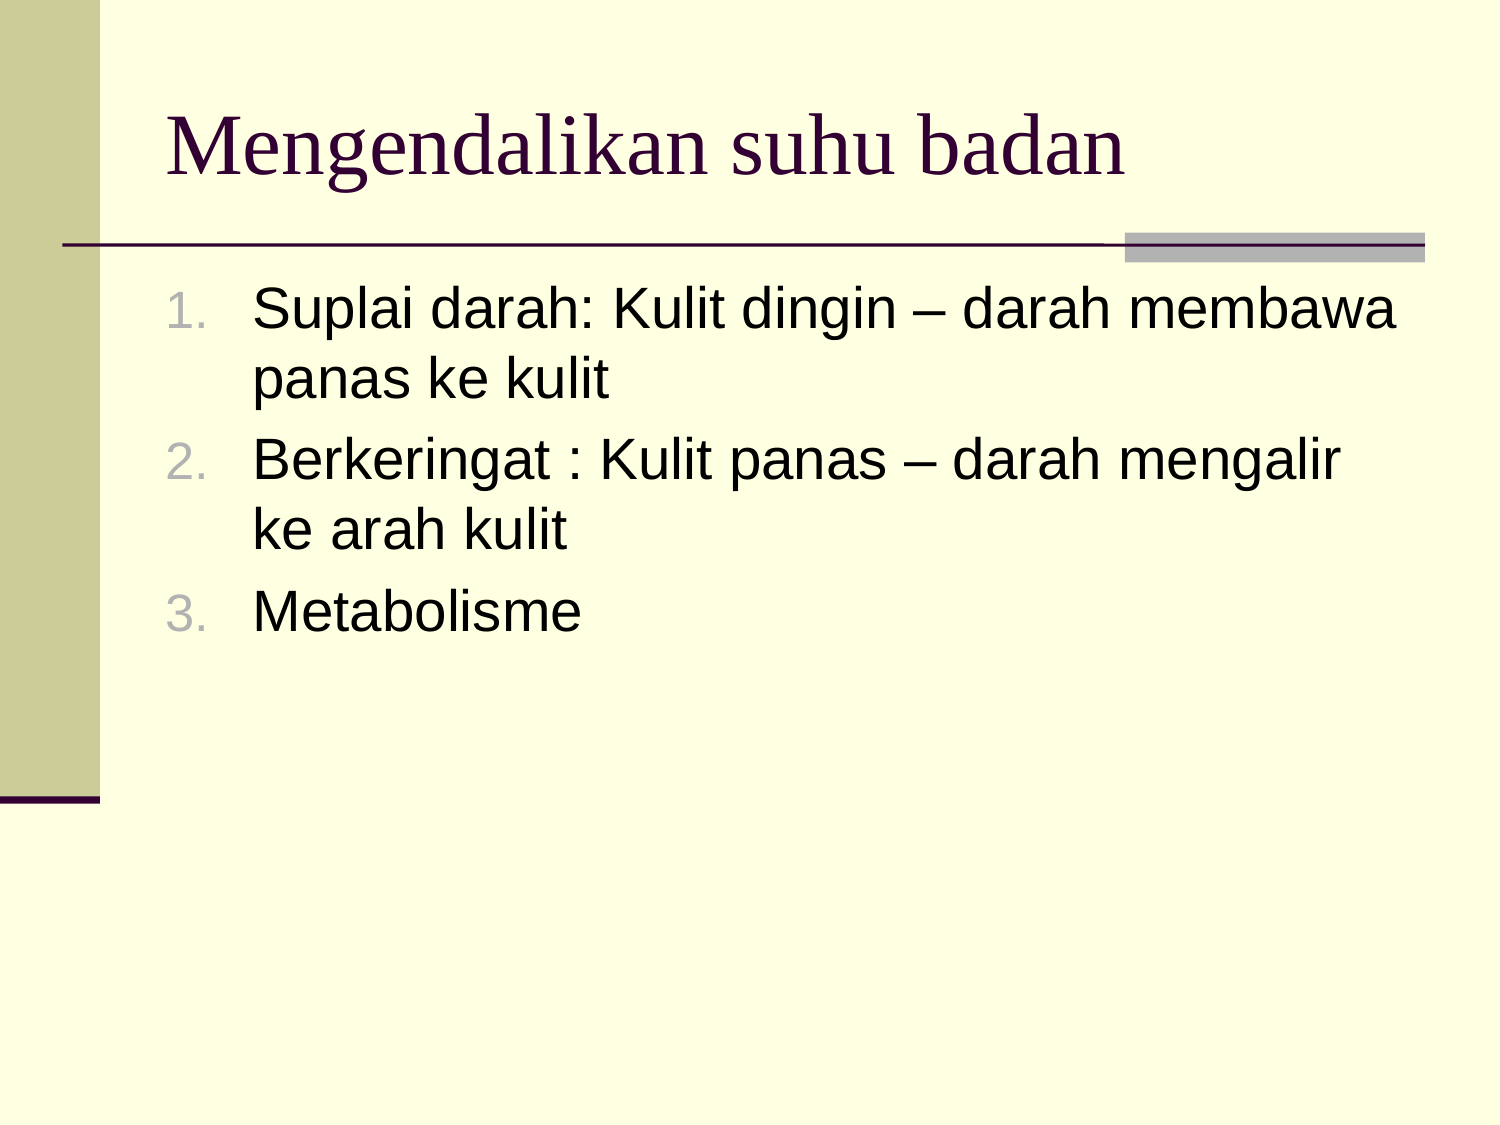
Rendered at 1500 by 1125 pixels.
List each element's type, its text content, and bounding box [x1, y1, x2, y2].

list Suplai darah: Kulit dingin – darah membawa panas ke kulit Berkeringat : Kulit panas – darah mengalir ke arah kulit Metabolisme [149, 262, 1426, 1006]
title Mengendalikan suhu badan [149, 45, 1426, 234]
